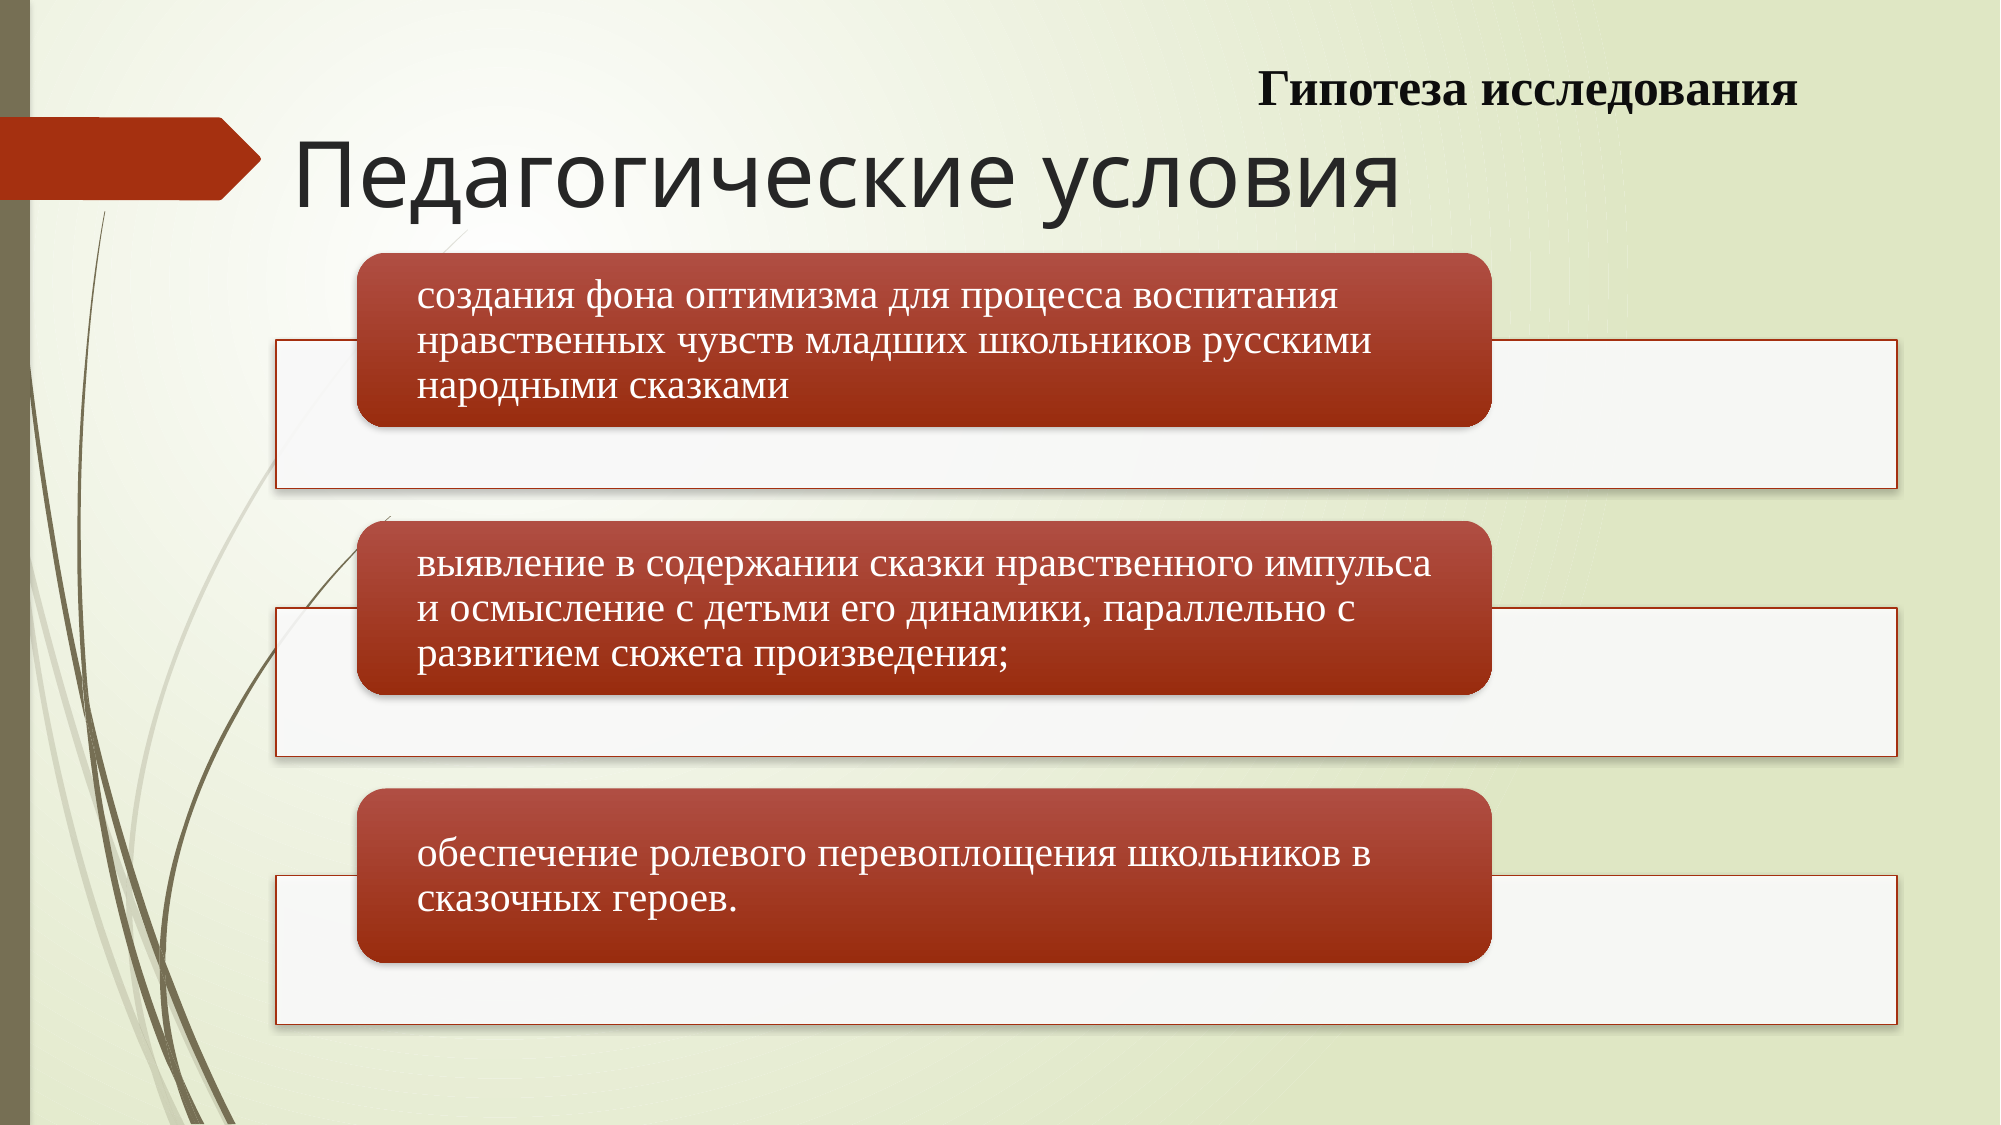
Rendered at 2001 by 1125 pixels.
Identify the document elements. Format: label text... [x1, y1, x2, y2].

title Педагогические условия [276, 102, 1687, 248]
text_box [275, 248, 1898, 1029]
text_box Гипотеза исследования [1242, 51, 2000, 126]
